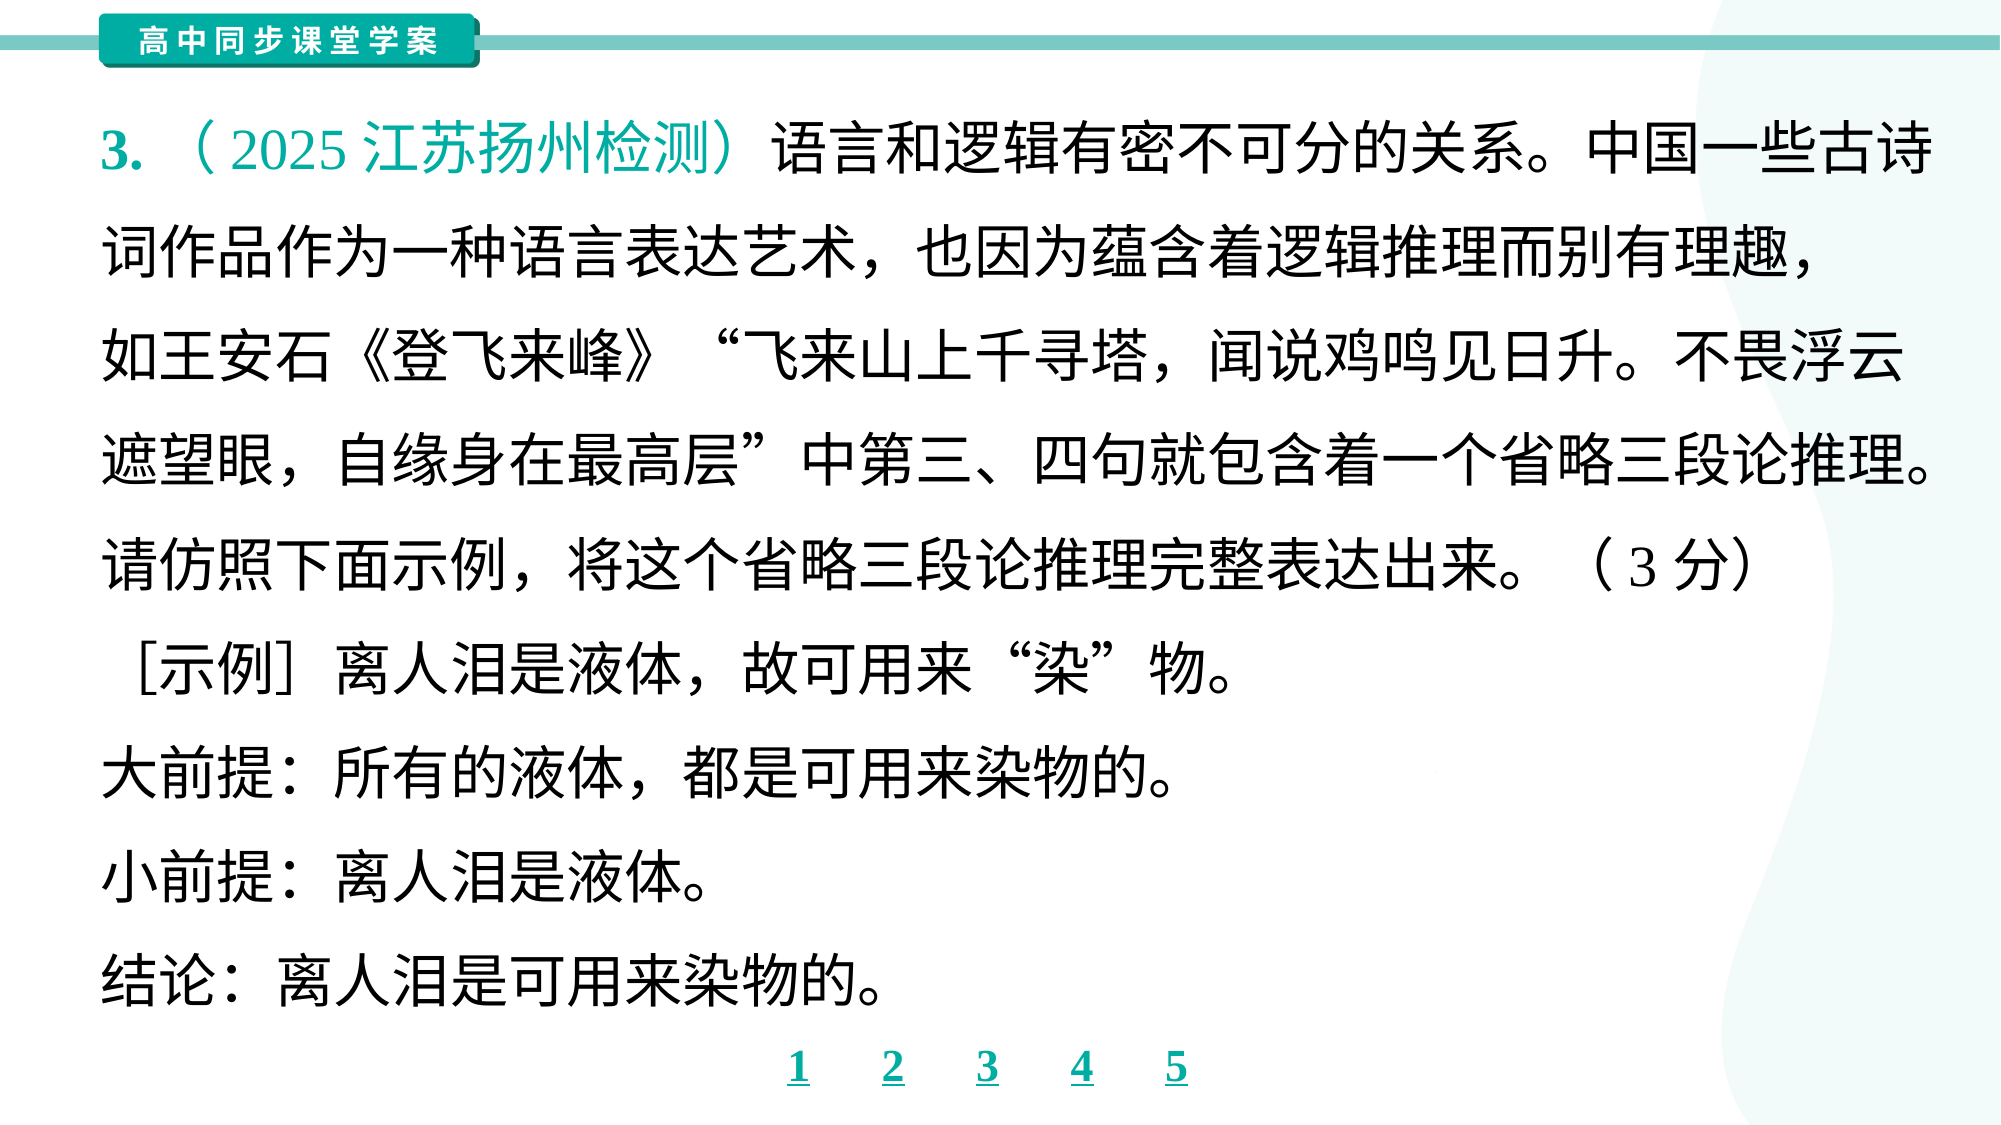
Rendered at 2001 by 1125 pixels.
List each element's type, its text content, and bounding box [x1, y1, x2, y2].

picture [0, 0, 2000, 1125]
text_box 3.（2025江苏扬州检测）语言和逻辑有密不可分的关系。中国一些古诗 词作品作为一种语言表达艺术，也因为蕴含着逻辑推理而别有理趣， 如王安石《登飞来峰》“飞来山上千寻塔，闻说鸡鸣见日升。不畏浮云 遮望眼，自缘身在最高层”中第三、四句就包含着一个省略三段论推理。 请仿照下面示例，将这个省略三段论推理完整表达出来。（3分） ［示例］离人泪是液体，故可用来“染”物。 大前提：所有的液体，都是可用来染物的。 小前提：离人泪是液体。 结论：离人泪是可用来染物的。 [100, 76, 1899, 1015]
